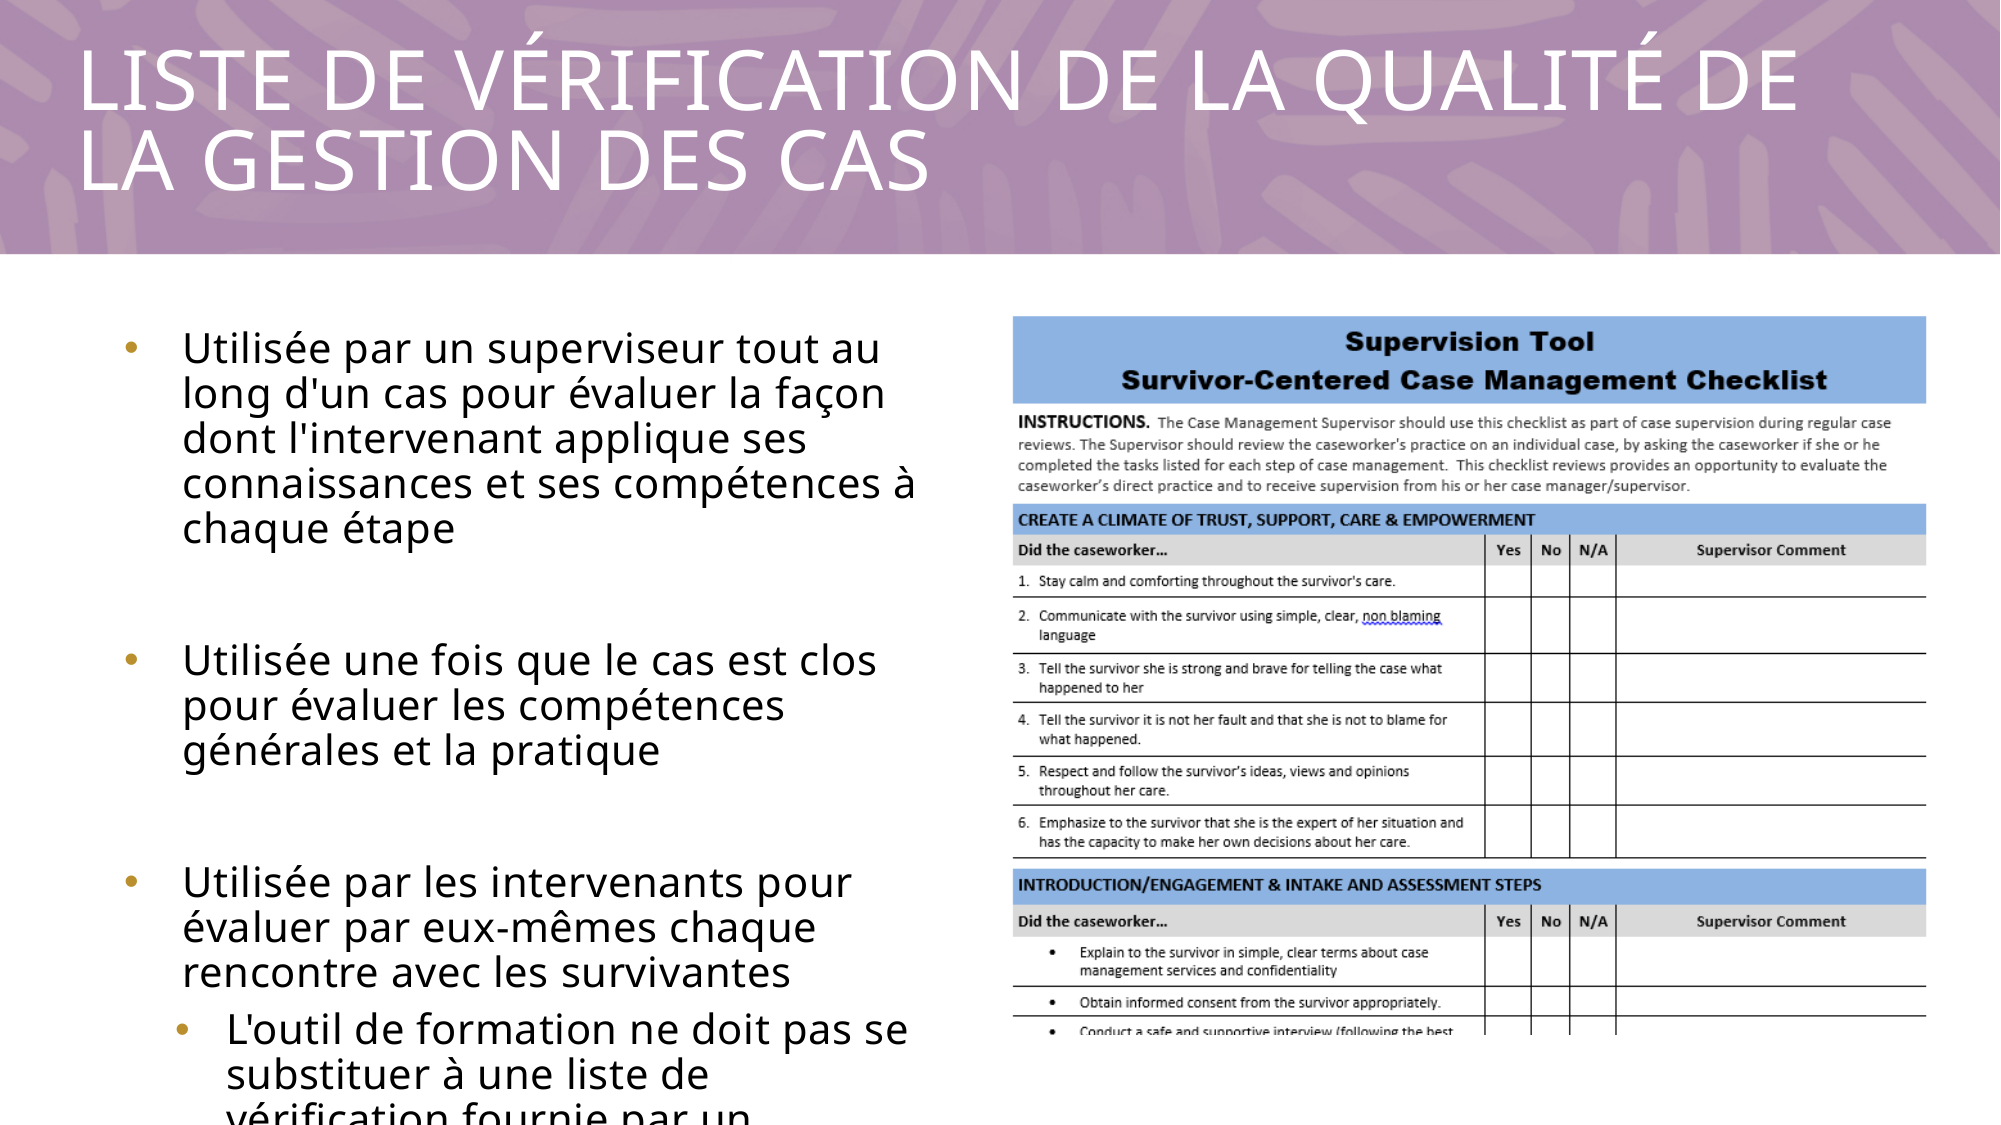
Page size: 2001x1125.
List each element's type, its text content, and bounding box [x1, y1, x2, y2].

title Liste de vérification de la qualité de la gestion des cas [61, 33, 1938, 220]
picture [0, 0, 2000, 1125]
list Utilisée par un superviseur tout au long d'un cas pour évaluer la façon dont l'intervenant applique ses connaissances et ses compétences à chaque étape Utilisée une fois que le cas est clos pour évaluer les compétences générales et la pratique Utilisée par les intervenants pour évaluer par eux-mêmes chaque rencontre avec les survivantes L'outil de formation ne doit pas se substituer à une liste de vérification fournie par un superviseur [116, 319, 944, 980]
